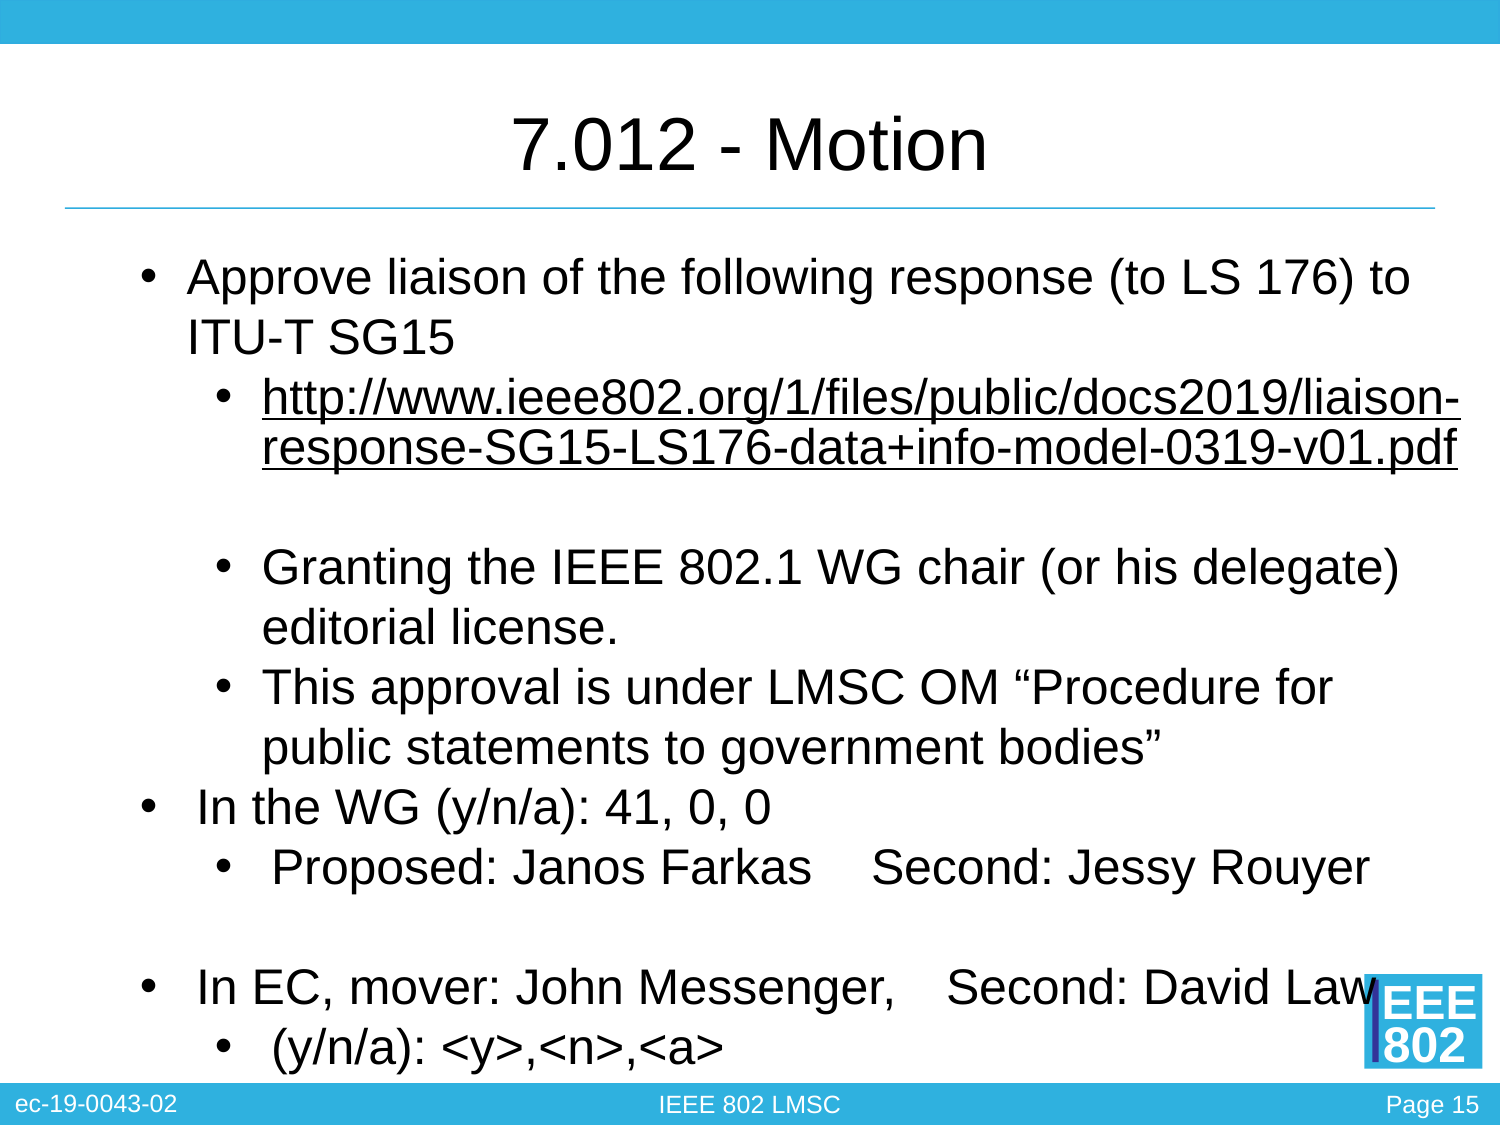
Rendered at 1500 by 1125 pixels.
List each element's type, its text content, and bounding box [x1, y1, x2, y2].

title 7.012 - Motion [75, 75, 1425, 205]
text_box Approve liaison of the following response (to LS 176) to ITU-T SG15 http://www.ieee802.org/1/files/public/docs2019/liaison-response-SG15-LS176-data+info-model-0319-v01.pdf Granting the IEEE 802.1 WG chair (or his delegate) editorial license. This approval is under LMSC OM “Procedure for public statements to government bodies” In the WG (y/n/a): 41, 0, 0 Proposed: Janos Farkas Second: Jessy Rouyer In EC, mover: John Messenger, Second: David Law (y/n/a): <y>,<n>,<a> [124, 237, 1488, 1033]
